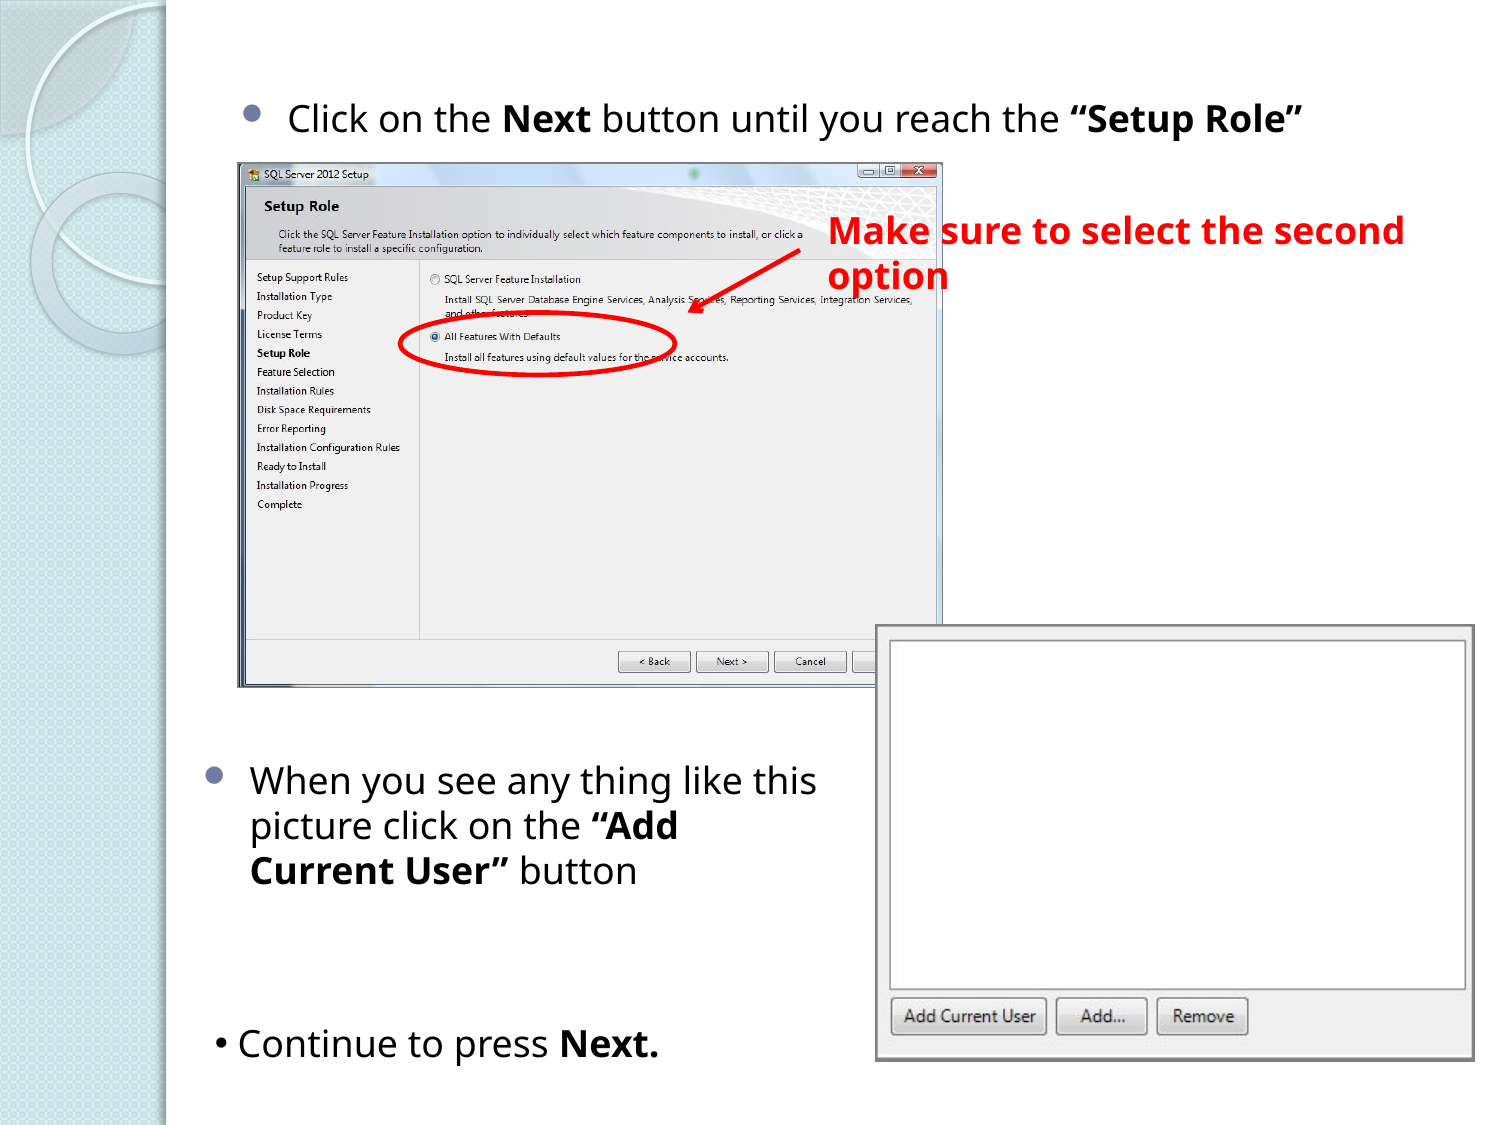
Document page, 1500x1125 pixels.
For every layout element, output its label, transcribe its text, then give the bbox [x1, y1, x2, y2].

text_box When you see any thing like this picture click on the “Add Current User” button [174, 750, 838, 950]
text_box Continue to press Next. [199, 1012, 875, 1073]
list Click on the Next button until you reach the “Setup Role” [212, 87, 1438, 175]
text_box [687, 249, 801, 313]
text_box Make sure to select the second option [950, 199, 1500, 305]
picture [237, 162, 1476, 1062]
